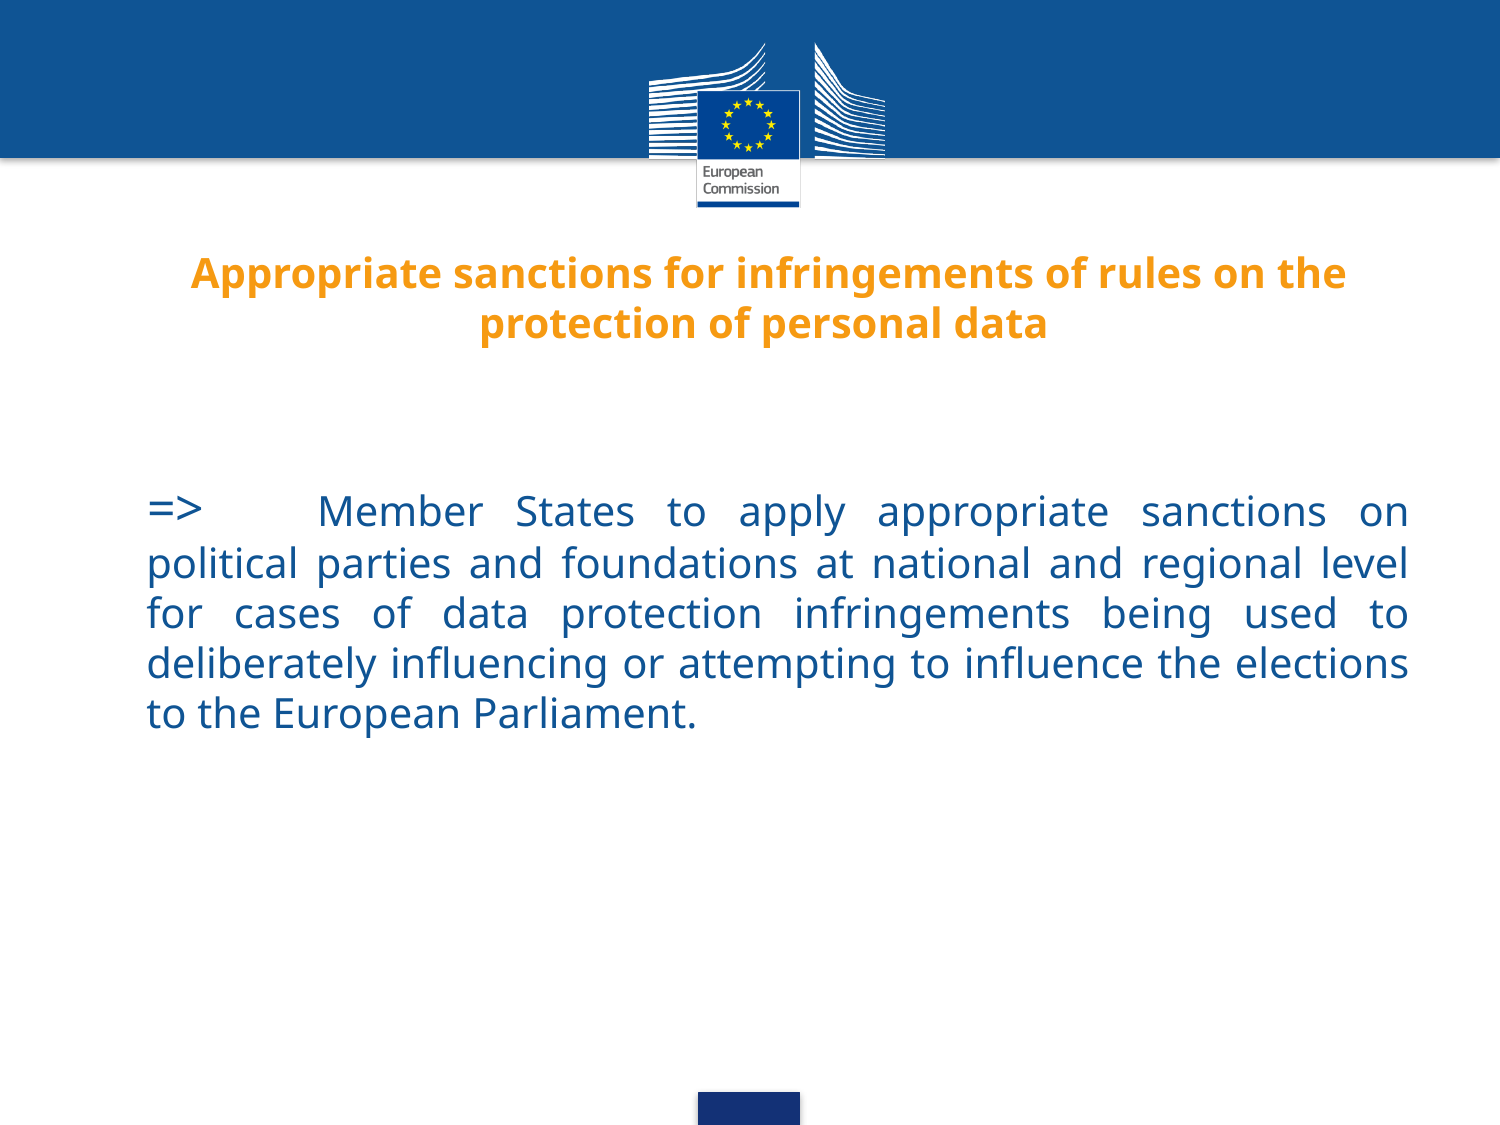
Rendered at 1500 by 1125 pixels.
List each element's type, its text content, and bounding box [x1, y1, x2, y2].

picture [649, 42, 885, 208]
list => Member States to apply appropriate sanctions on political parties and foundations at national and regional level for cases of data protection infringements being used to deliberately influencing or attempting to influence the elections to the European Parliament. [75, 408, 1425, 988]
title Appropriate sanctions for infringements of rules on the protection of personal data [64, 219, 1415, 374]
